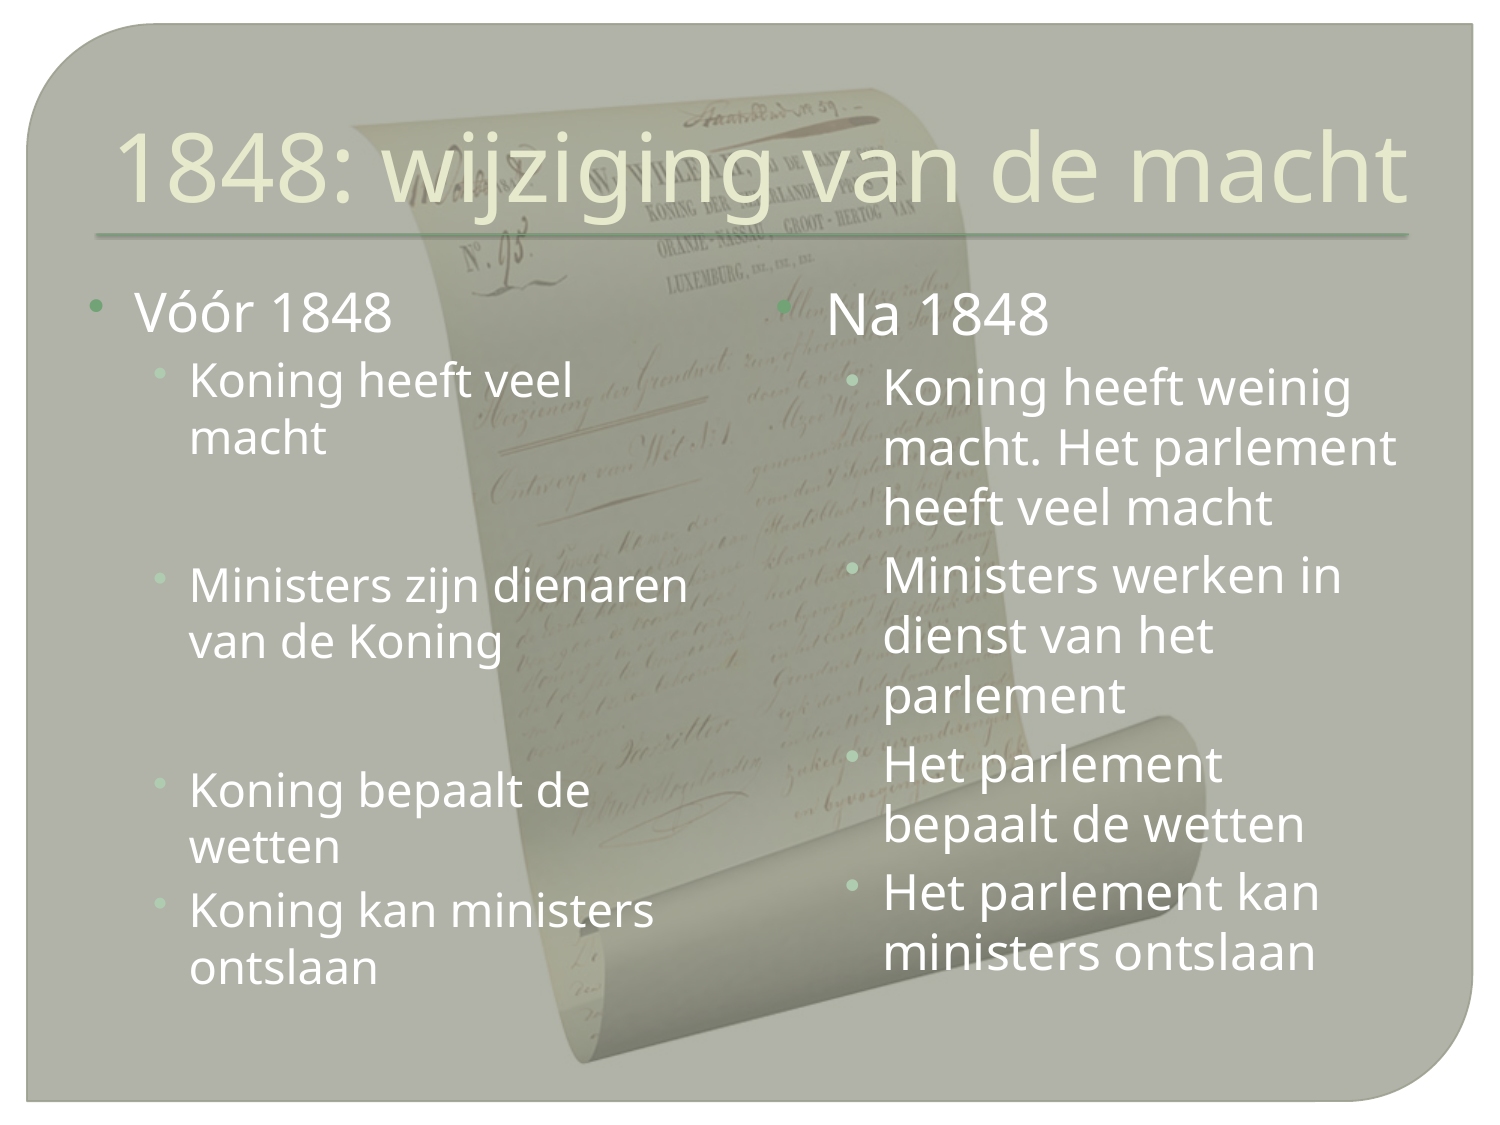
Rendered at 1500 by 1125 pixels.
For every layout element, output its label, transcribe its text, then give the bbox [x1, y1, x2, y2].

title 1848: wijziging van de macht [75, 41, 1425, 230]
list Vóór 1848 Koning heeft veel macht Ministers zijn dienaren van de Koning Koning bepaalt de wetten Koning kan ministers ontslaan [75, 270, 738, 1013]
text_box [0, 0, 1500, 1125]
list Na 1848 Koning heeft weinig macht. Het parlement heeft veel macht Ministers werken in dienst van het parlement Het parlement bepaalt de wetten Het parlement kan ministers ontslaan [762, 270, 1425, 1013]
